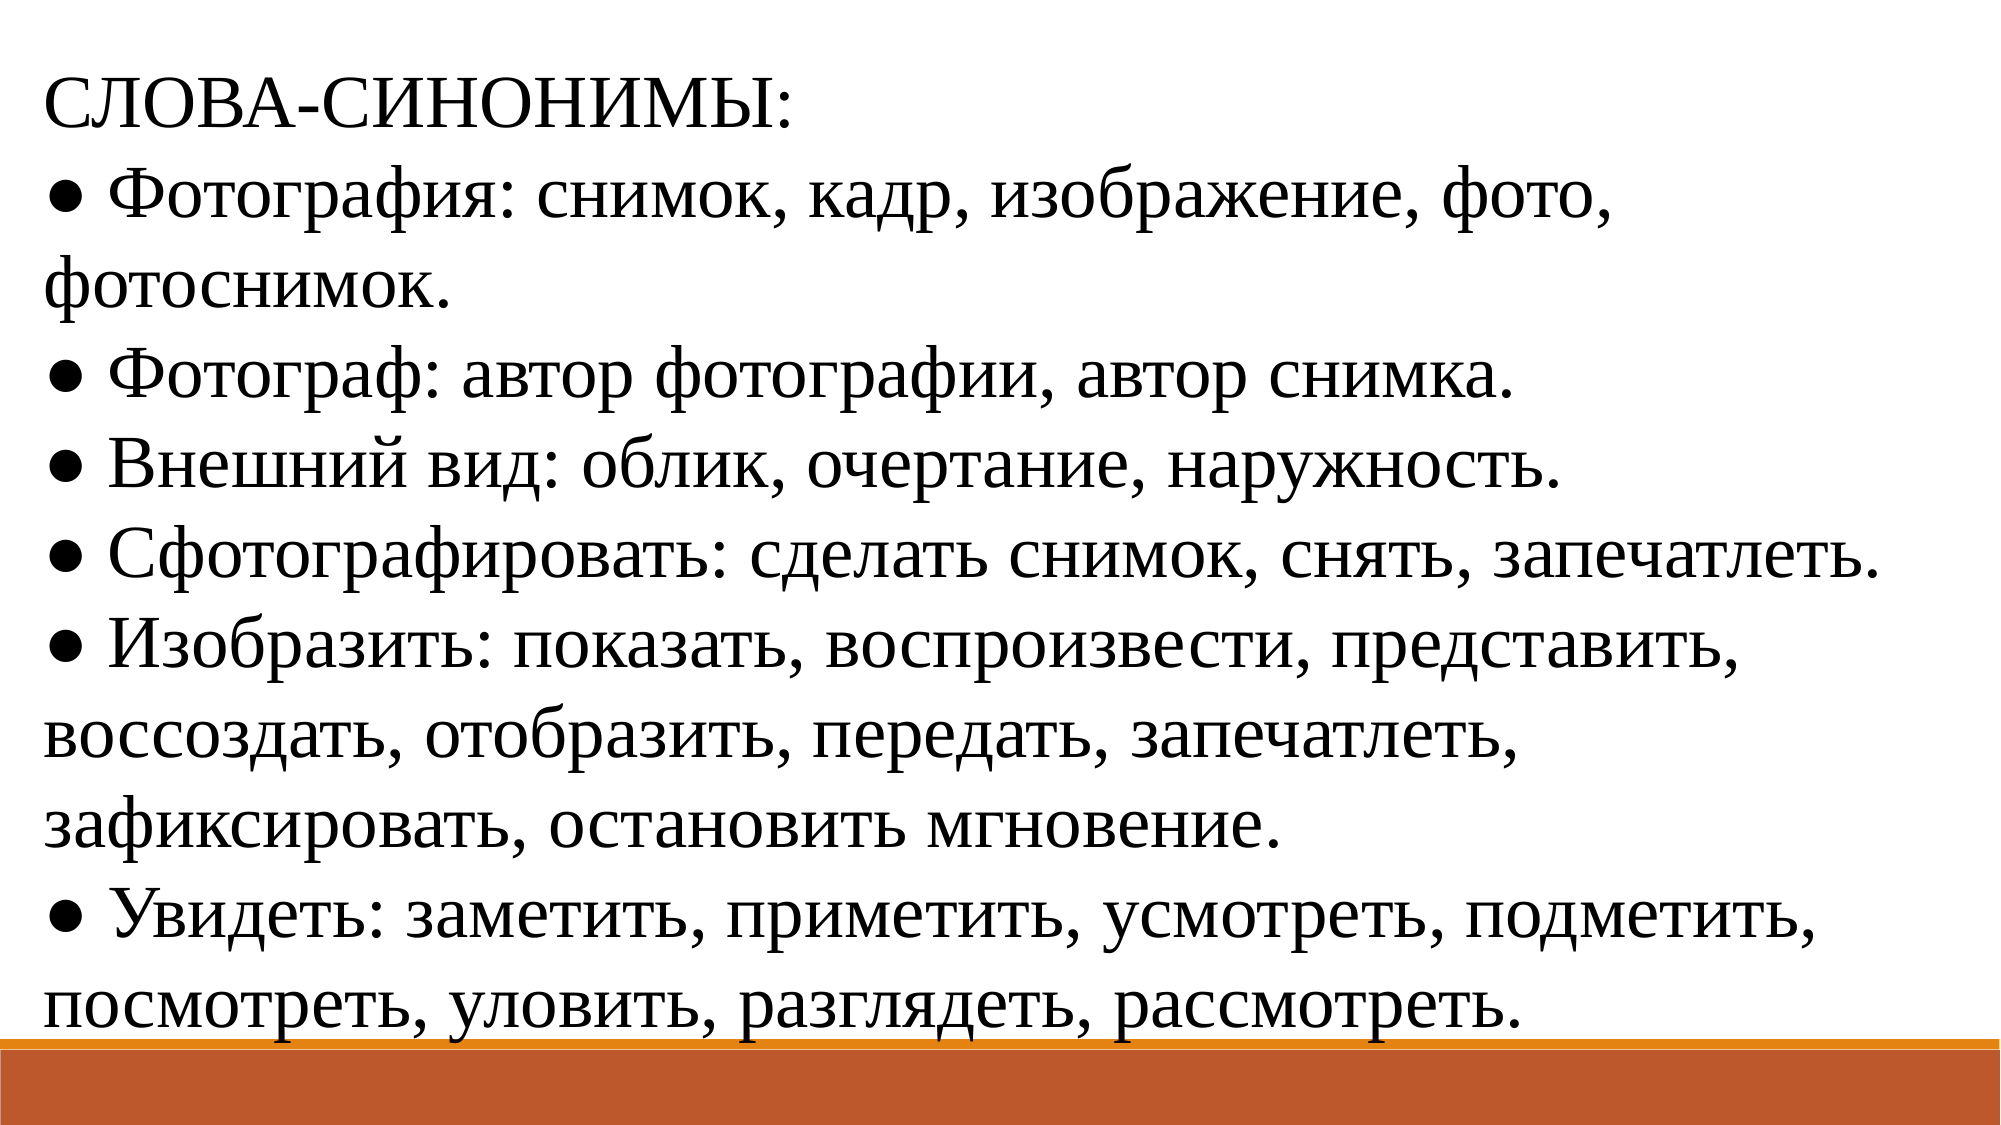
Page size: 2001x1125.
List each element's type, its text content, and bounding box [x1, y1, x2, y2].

text_box СЛОВА-СИНОНИМЫ: ● Фотография: снимок, кадр, изображение, фото, фотоснимок. ● Фотограф: автор фотографии, автор снимка. ● Внешний вид: облик, очертание, наружность. ● Сфотографировать: сделать снимок, снять, запечатлеть. ● Изобразить: показать, воспроизвести, представить, воссоздать, отобразить, передать, запечатлеть, зафиксировать, остановить мгновение. ● Увидеть: заметить, приметить, усмотреть, подметить, посмотреть, уловить, разглядеть, рассмотреть. [29, 44, 1932, 1125]
